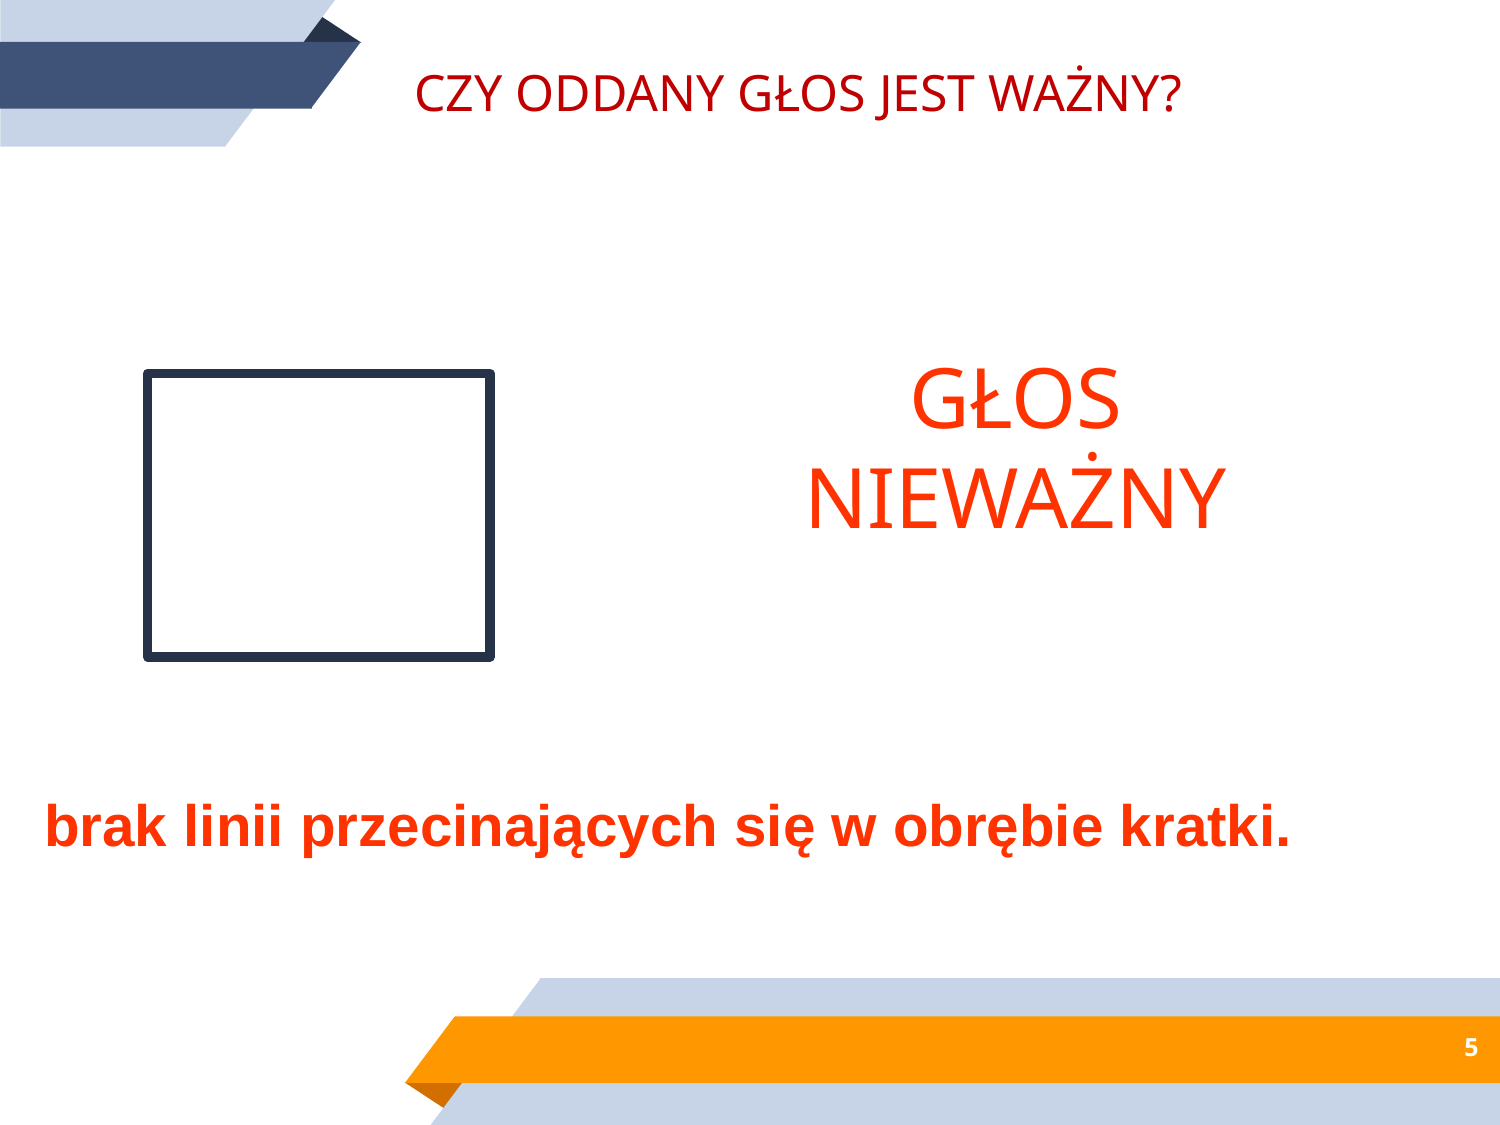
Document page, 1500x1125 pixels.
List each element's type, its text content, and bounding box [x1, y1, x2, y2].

text_box CZY ODDANY GŁOS JEST WAŻNY? [399, 54, 1416, 130]
text_box [146, 371, 492, 659]
slide_number 5 [1249, 1014, 1494, 1084]
text_box GŁOS NIEWAŻNY [714, 337, 1317, 553]
text_box brak linii przecinających się w obrębie kratki. [29, 781, 1412, 866]
